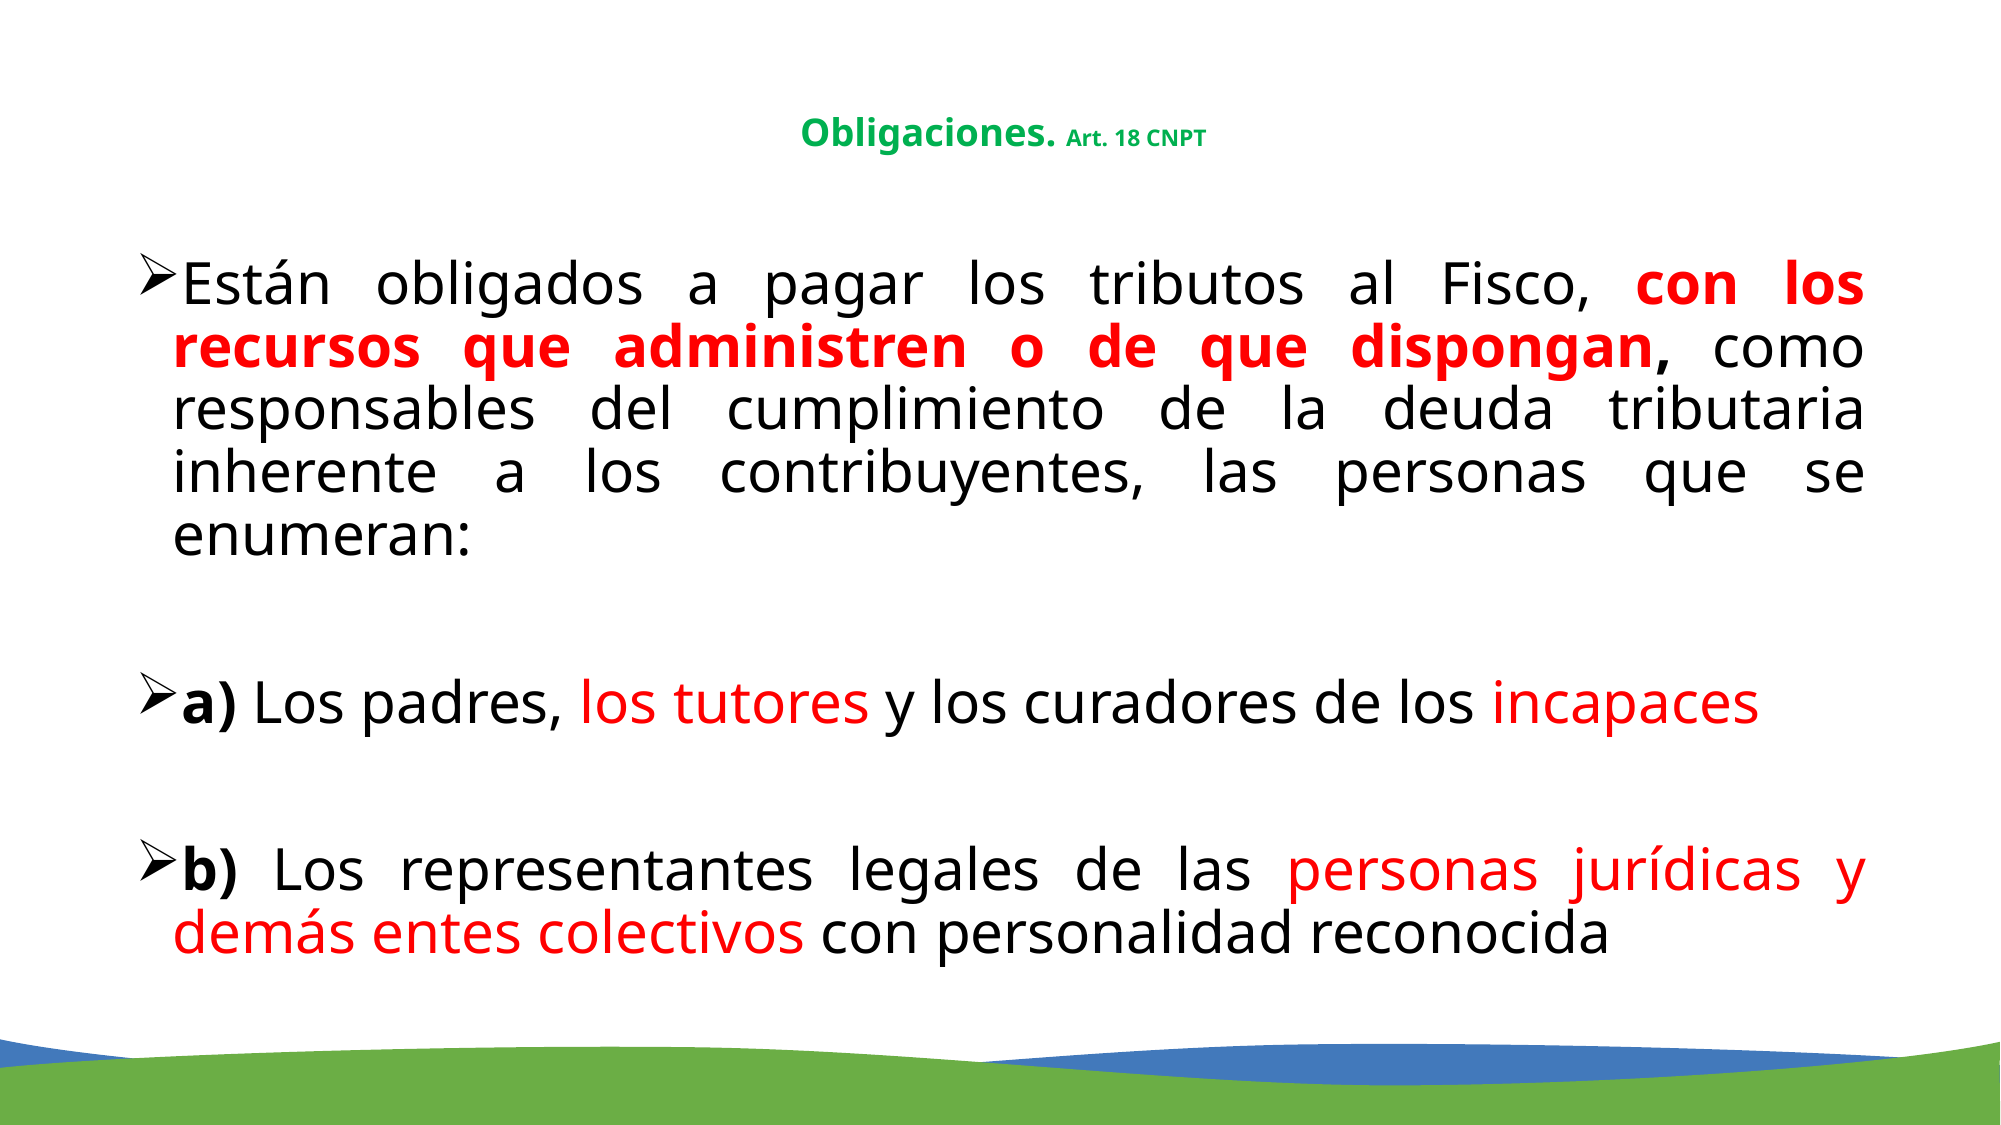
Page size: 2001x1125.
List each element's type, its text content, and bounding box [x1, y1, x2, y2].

text_box Están obligados a pagar los tributos al Fisco, con los recursos que administren o de que dispongan, como responsables del cumplimiento de la deuda tributaria inherente a los contribuyentes, las personas que se enumeran: a) Los padres, los tutores y los curadores de los incapaces b) Los representantes legales de las personas jurídicas y demás entes colectivos con personalidad reconocida [120, 246, 1881, 1083]
title Obligaciones. Art. 18 CNPT [403, 66, 1604, 209]
